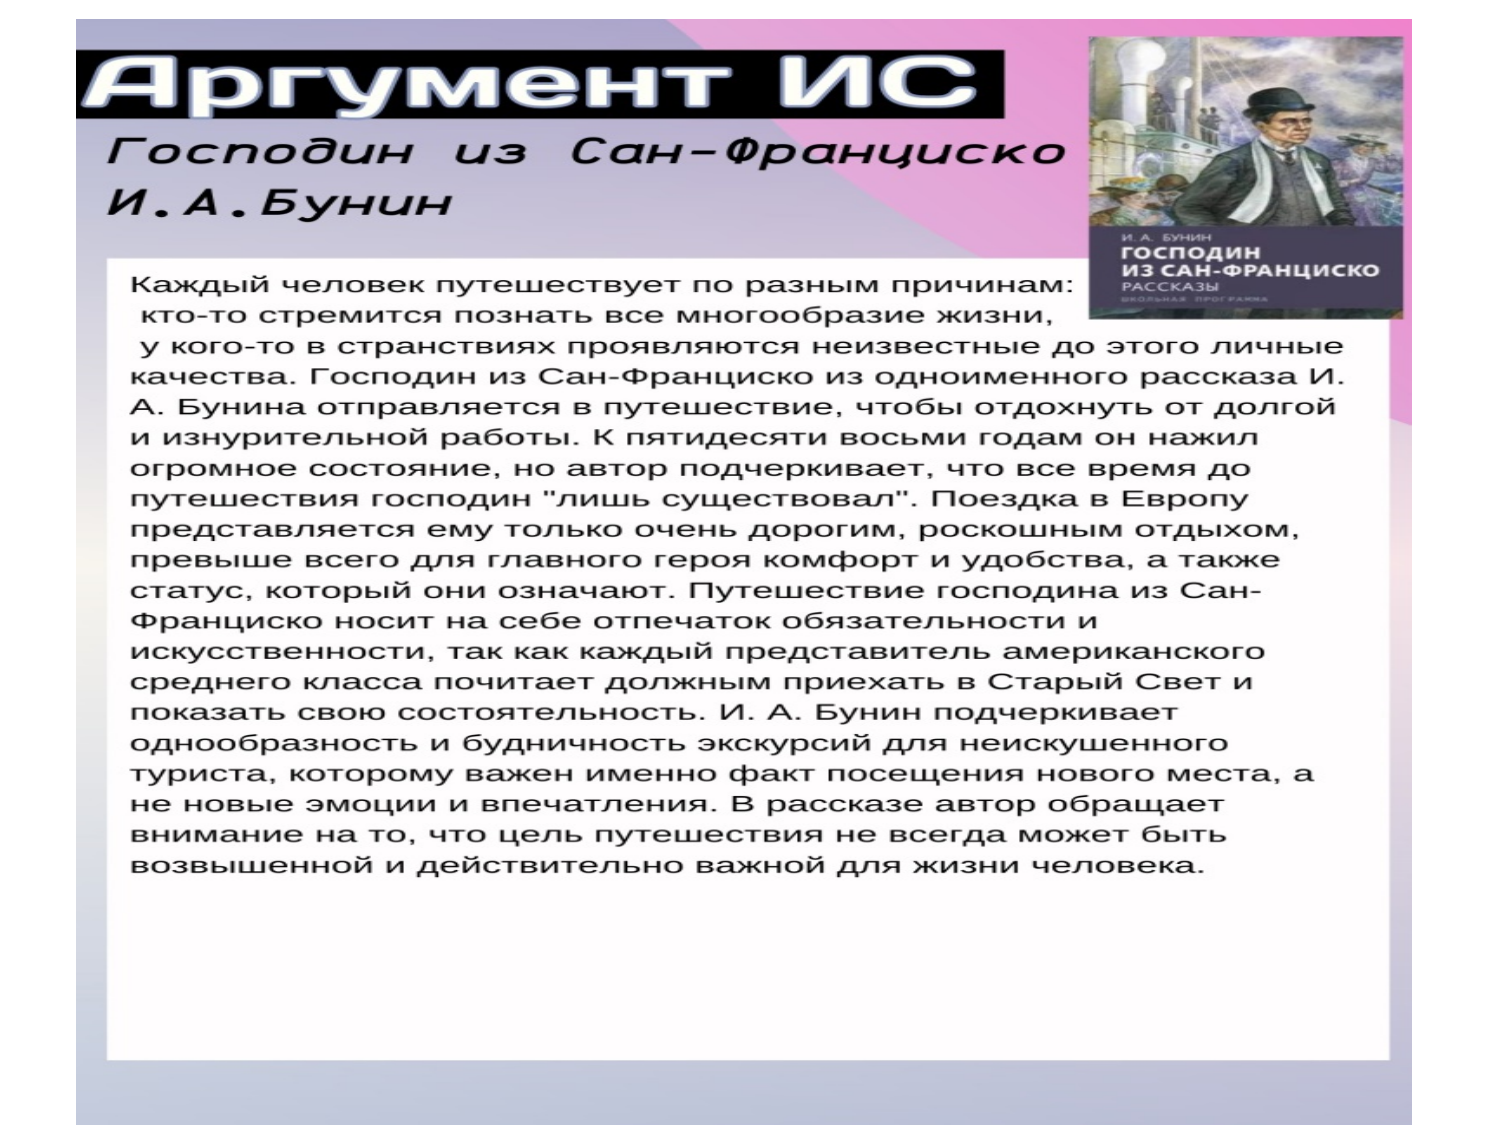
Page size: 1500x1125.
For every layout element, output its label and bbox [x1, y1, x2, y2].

list [76, 18, 1412, 1125]
